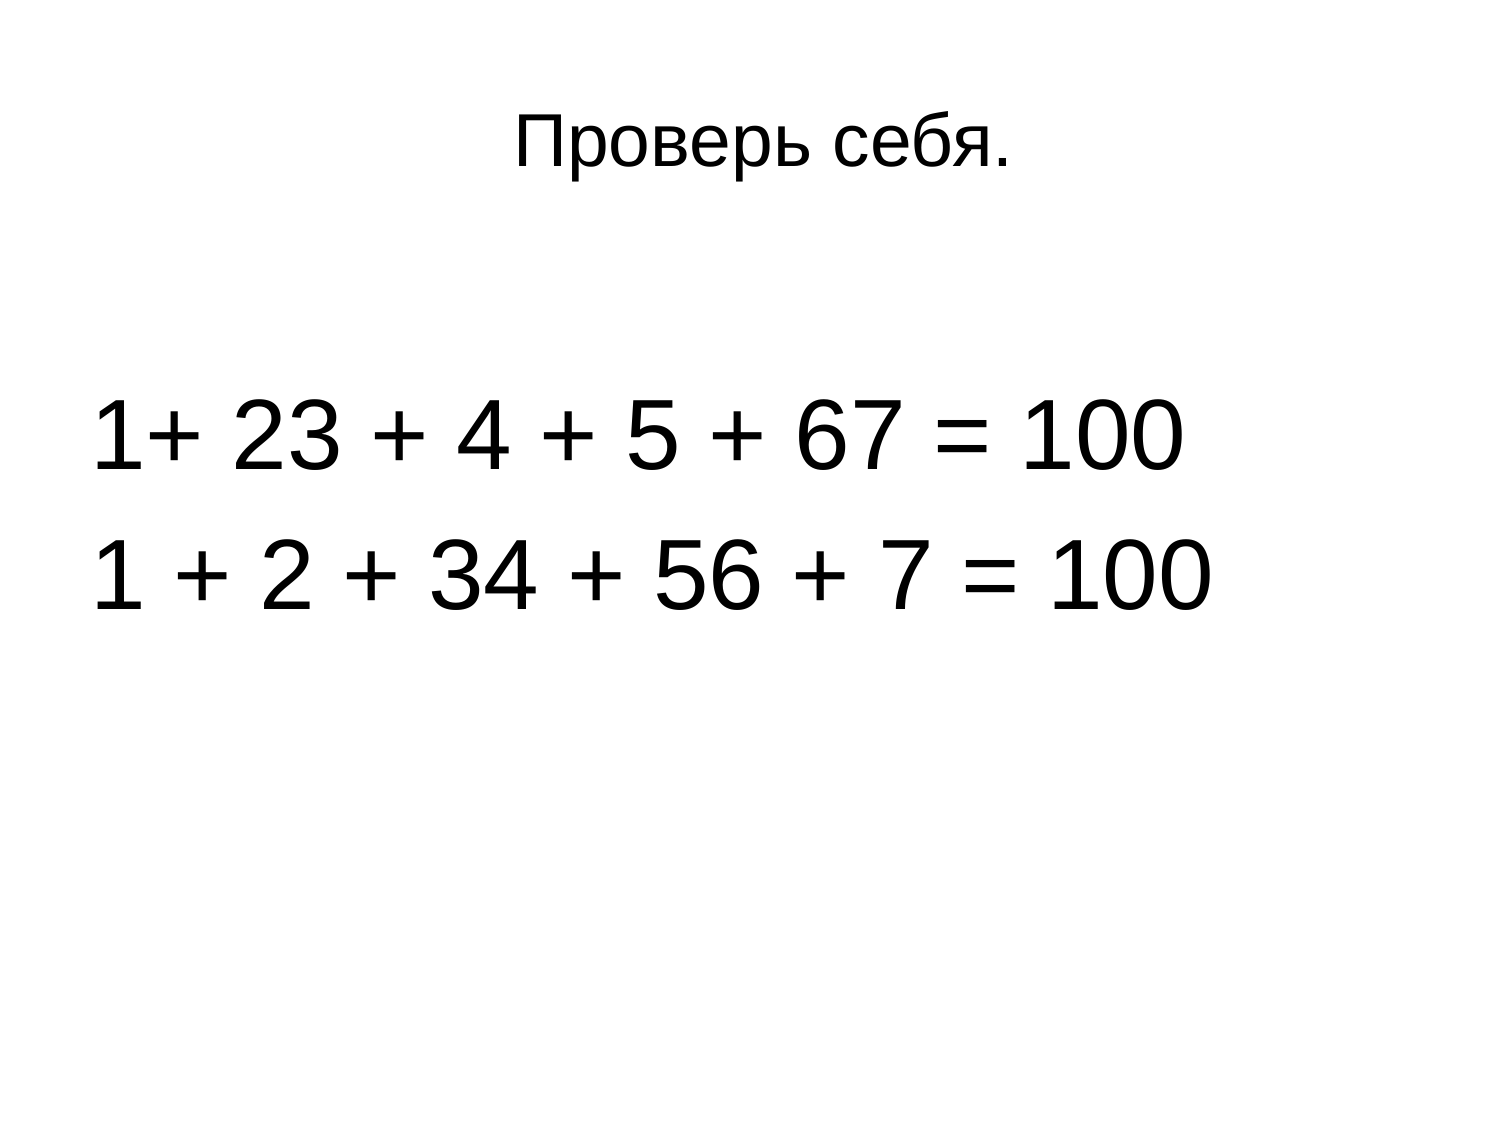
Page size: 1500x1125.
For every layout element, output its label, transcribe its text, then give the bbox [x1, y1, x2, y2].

title Проверь себя. [88, 42, 1439, 231]
list 1+ 23 + 4 + 5 + 67 = 100 1 + 2 + 34 + 56 + 7 = 100 [75, 361, 1425, 1005]
